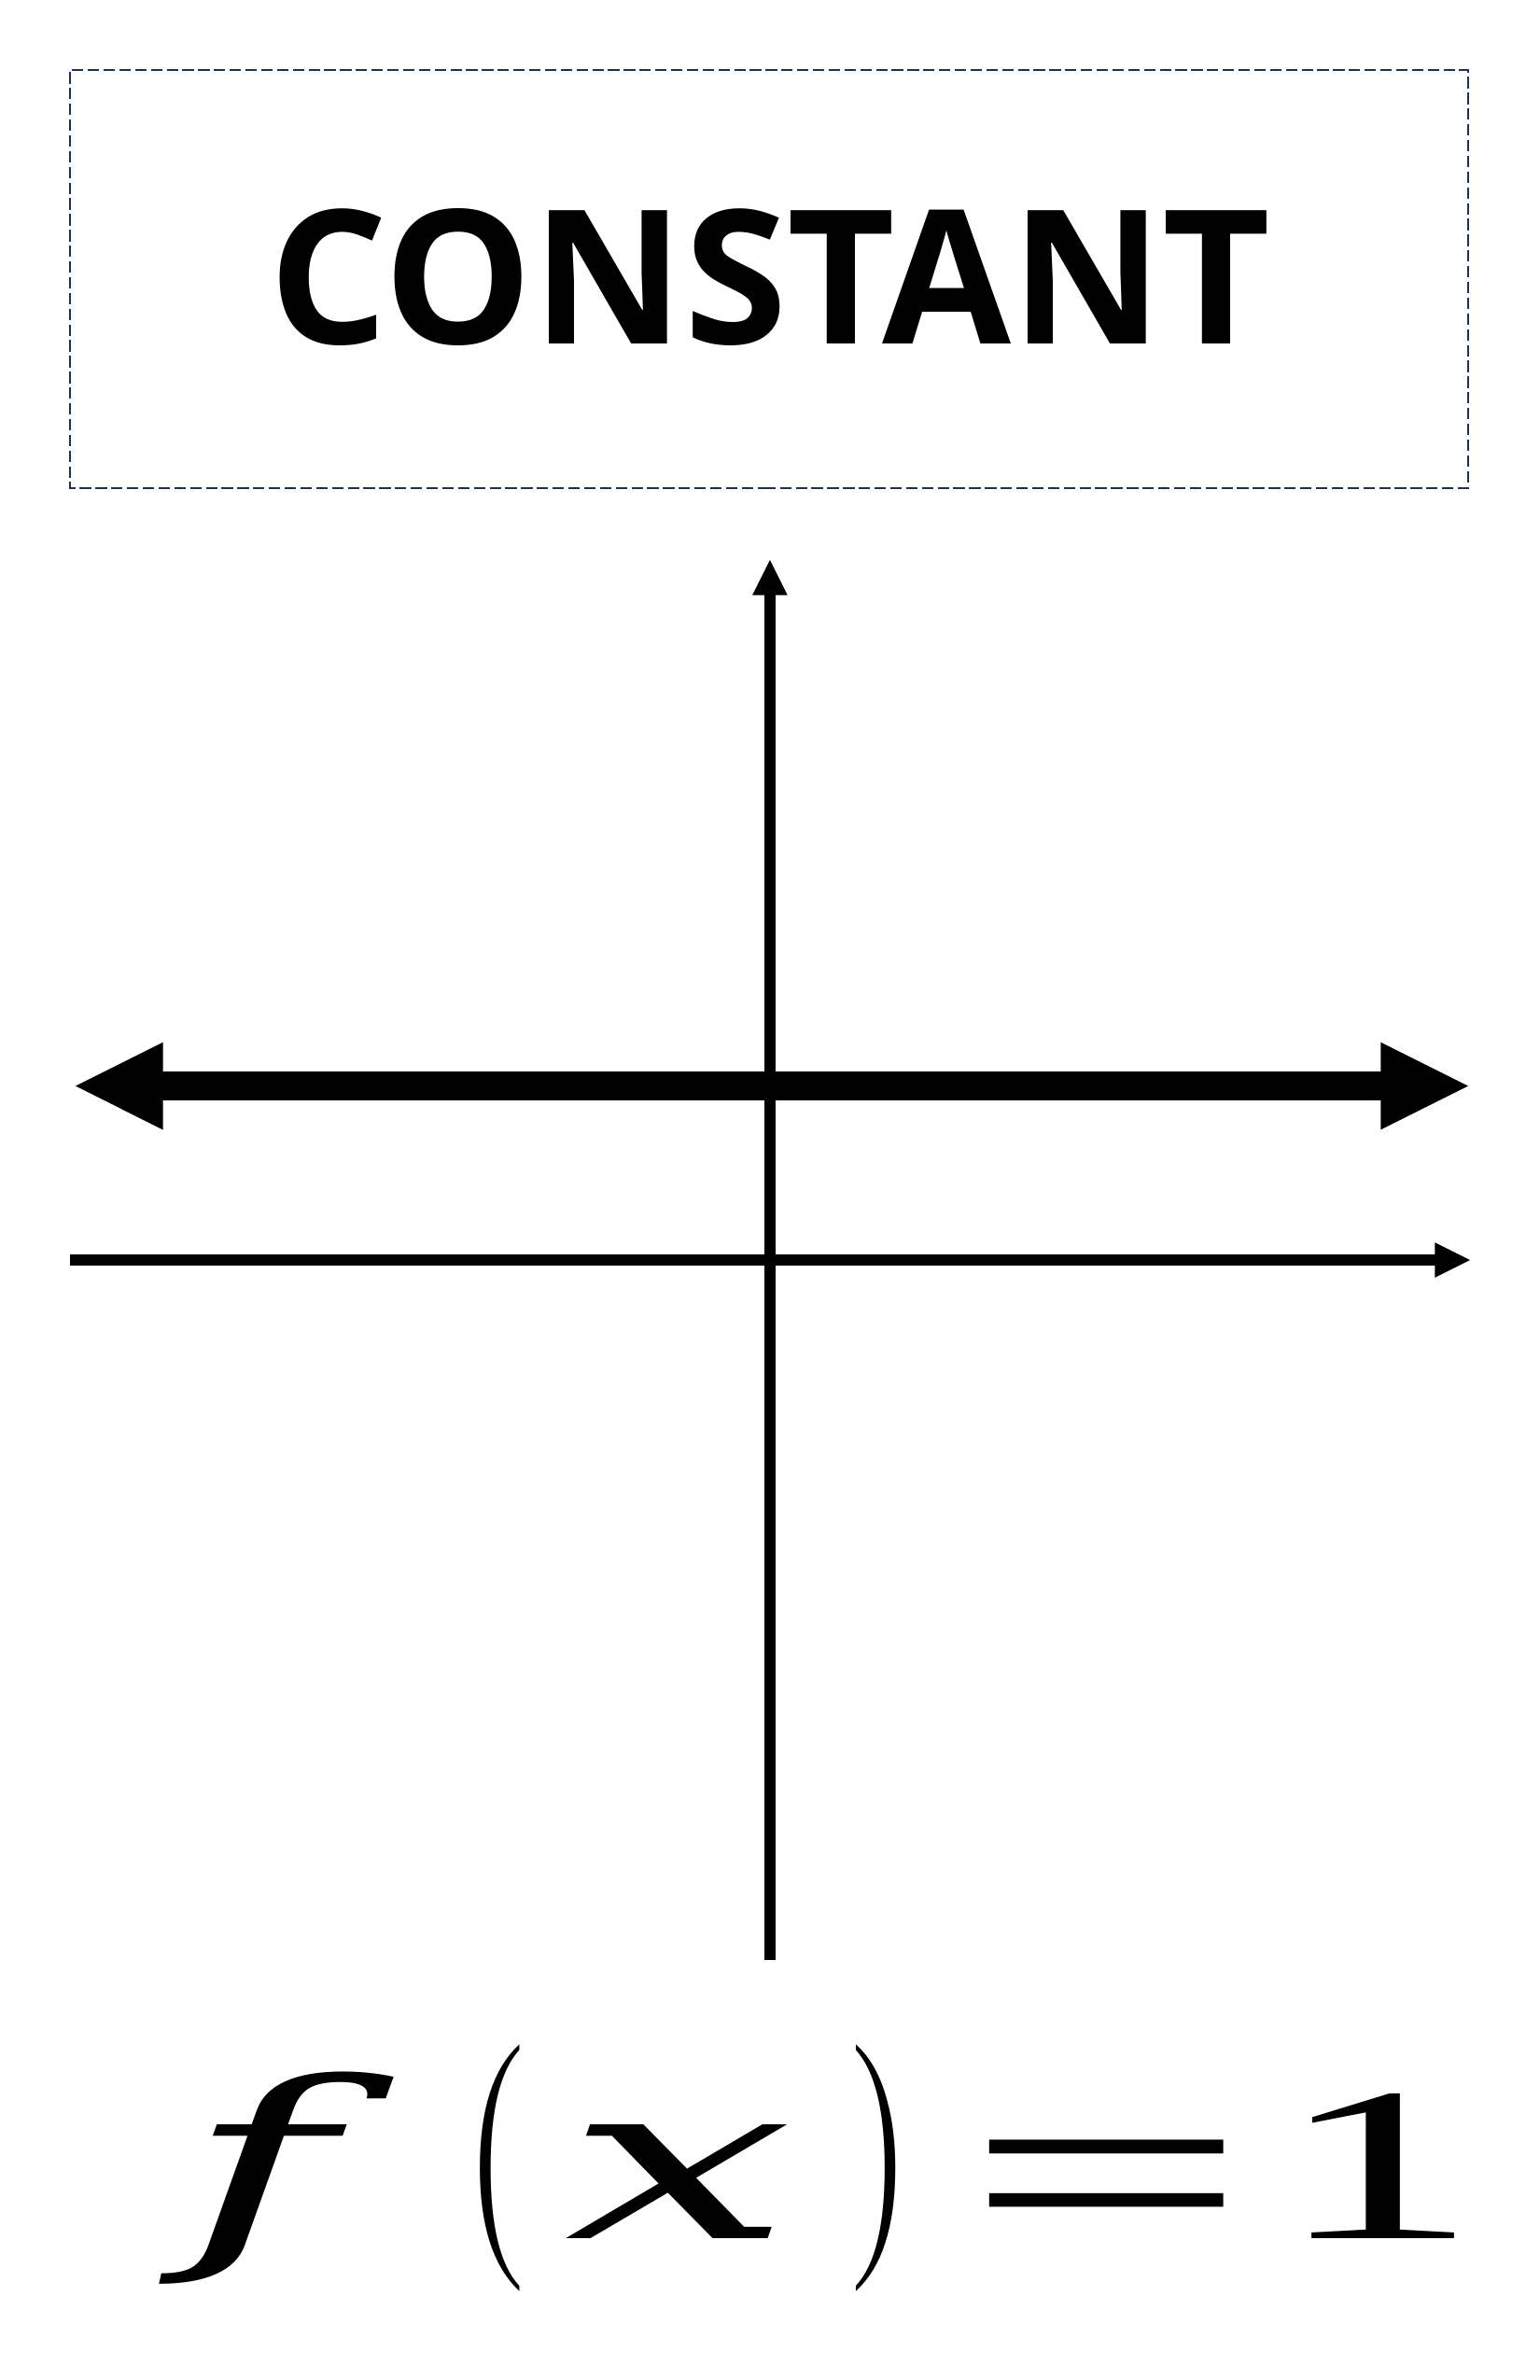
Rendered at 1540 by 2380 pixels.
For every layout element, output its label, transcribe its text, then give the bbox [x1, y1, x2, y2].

text_box [69, 69, 1469, 489]
text_box CONSTANT [69, 42, 1470, 497]
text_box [69, 560, 1470, 1961]
